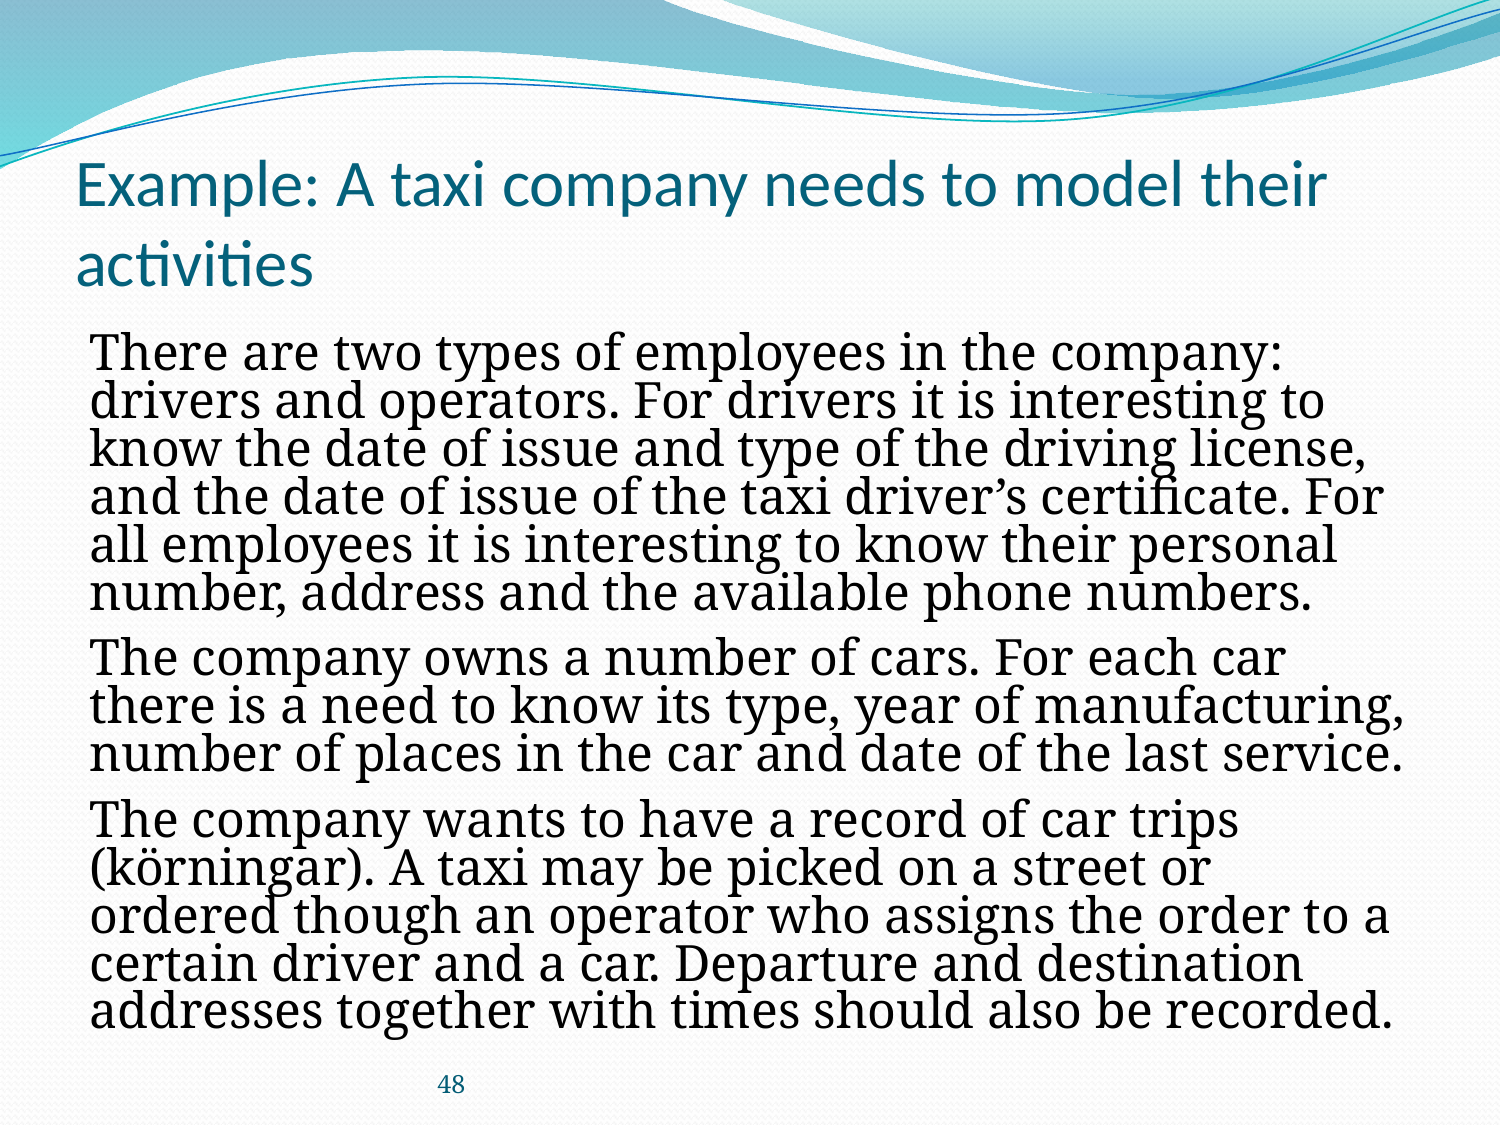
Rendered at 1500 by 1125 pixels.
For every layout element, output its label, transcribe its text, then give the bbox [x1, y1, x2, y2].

footer 48 [437, 1042, 988, 1103]
list There are two types of employees in the company: drivers and operators. For drivers it is interesting to know the date of issue and type of the driving license, and the date of issue of the taxi driver’s certificate. For all employees it is interesting to know their personal number, address and the available phone numbers. The company owns a number of cars. For each car there is a need to know its type, year of manufacturing, number of places in the car and date of the last service. The company wants to have a record of car trips (körningar). A taxi may be picked on a street or ordered though an operator who assigns the order to a certain driver and a car. Departure and destination addresses together with times should also be recorded. [75, 324, 1425, 1059]
title Example: A taxi company needs to model their activities [75, 75, 1500, 300]
